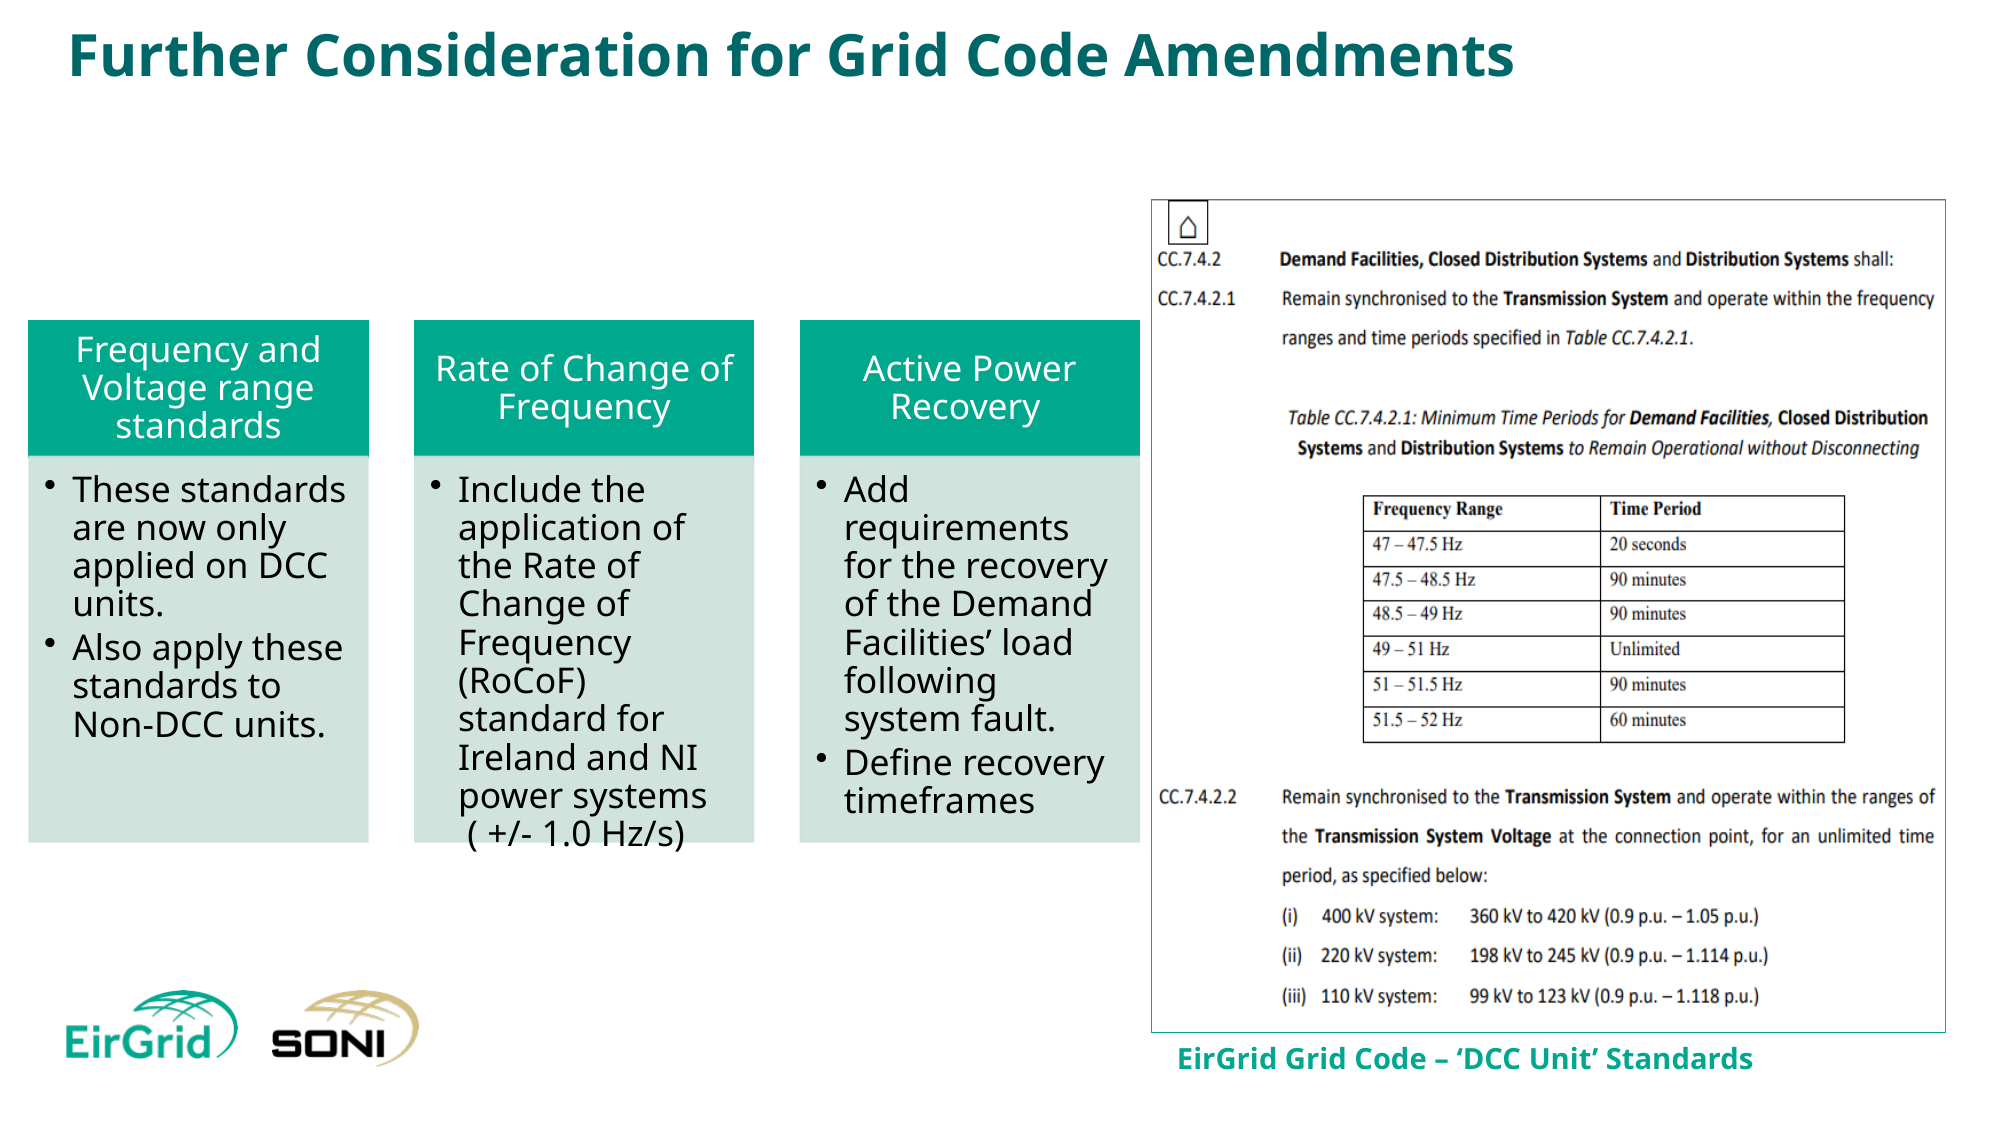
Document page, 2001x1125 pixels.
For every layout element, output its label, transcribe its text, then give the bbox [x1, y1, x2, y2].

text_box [28, 136, 1140, 1026]
picture [1151, 199, 1946, 1033]
picture [272, 1026, 419, 1067]
title Further Consideration for Grid Code Amendments [67, 25, 1886, 129]
picture [66, 1026, 238, 1059]
text_box EirGrid Grid Code – ‘DCC Unit’ Standards [1162, 1033, 1769, 1083]
